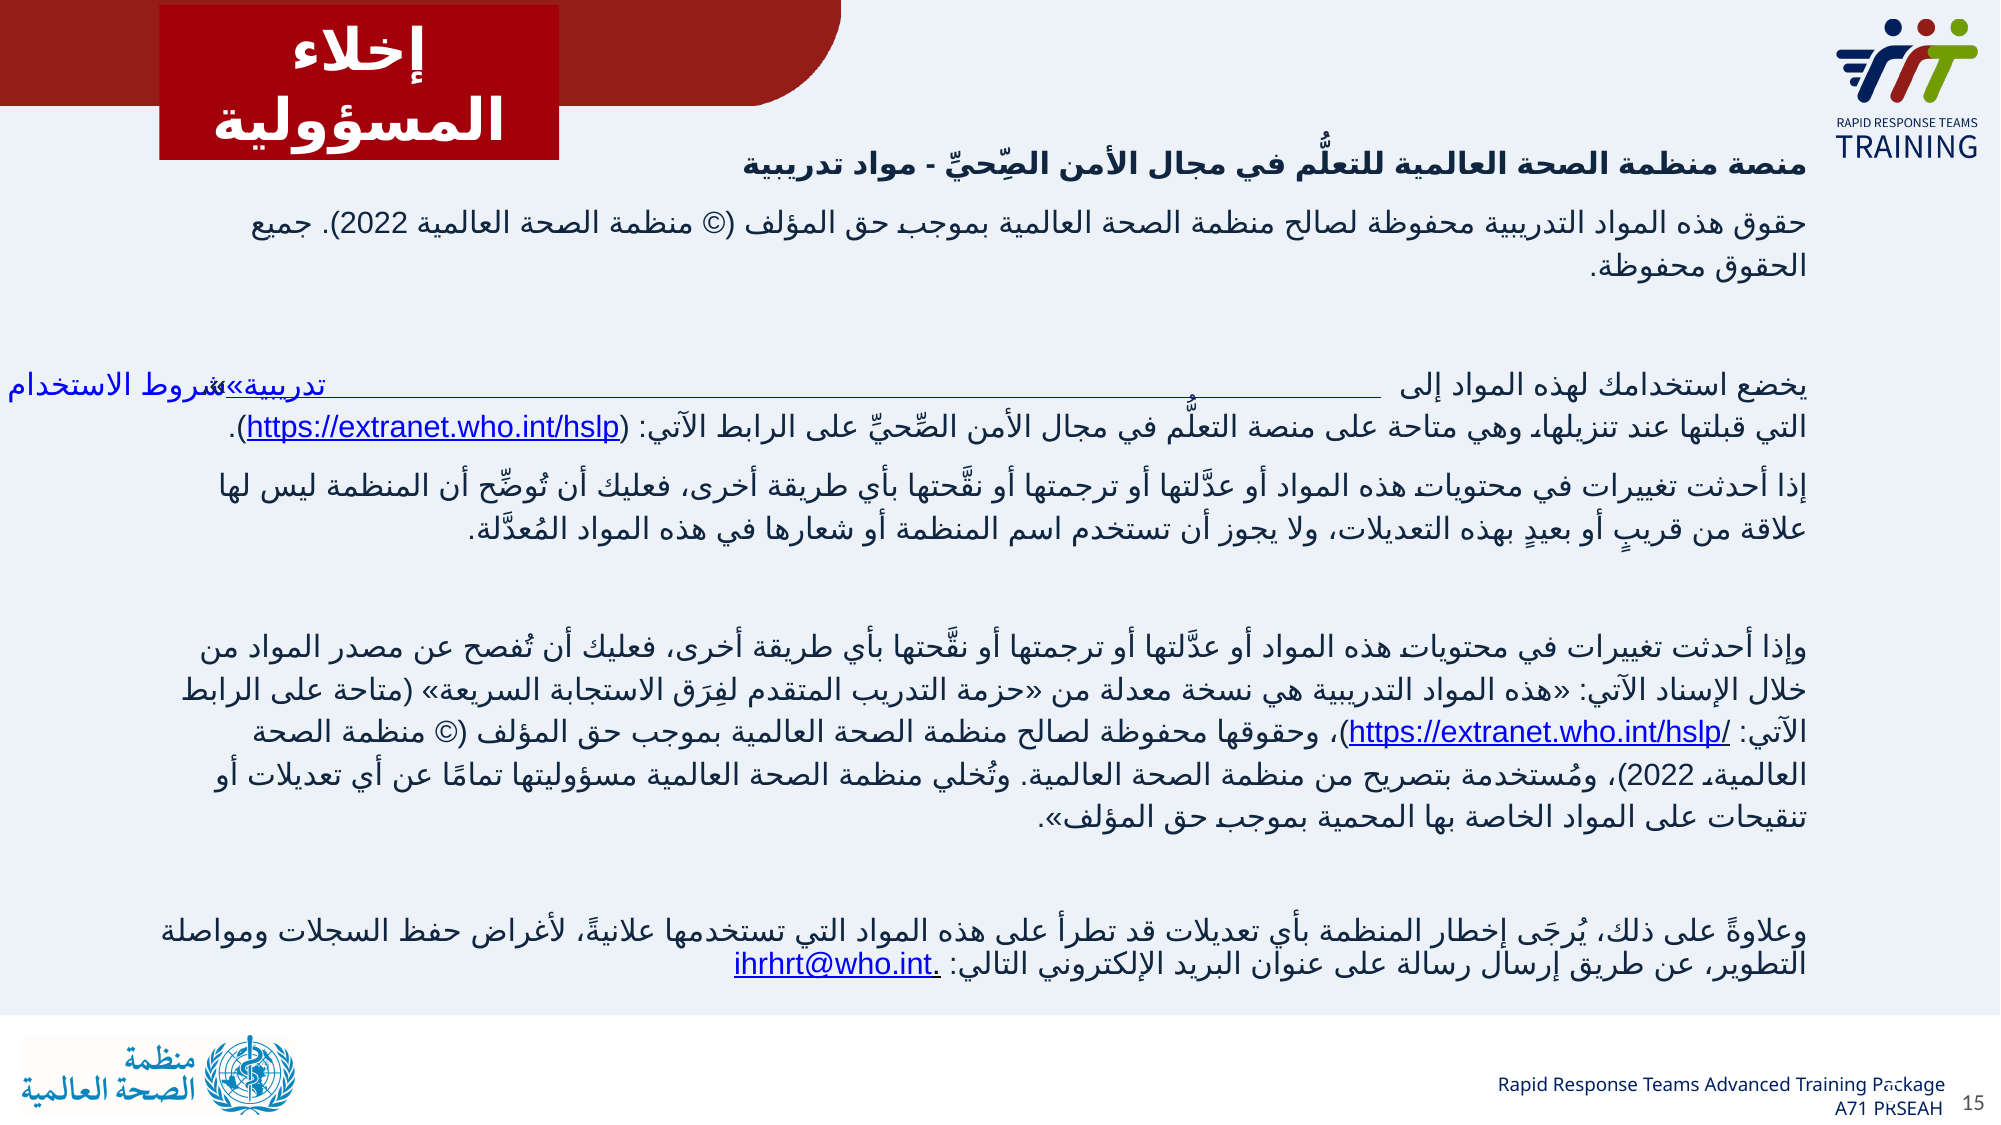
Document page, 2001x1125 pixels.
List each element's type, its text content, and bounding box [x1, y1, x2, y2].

list منصة منظمة الصحة العالمية للتعلُّم في مجال الأمن الصِّحيِّ - مواد تدريبية حقوق هذه المواد التدريبية محفوظة لصالح منظمة الصحة العالمية بموجب حق المؤلف (© منظمة الصحة العالمية 2022). جميع الحقوق محفوظة. يخضع استخدامك لهذه المواد إلى «شروط الاستخدام - منصة منظمة الصحة العالمية للتعلُّم في مجال الأمن الصِّحيِّ، مواد تدريبية»، التي قبلتها عند تنزيلها، وهي متاحة على منصة التعلُّم في مجال الأمن الصِّحيِّ على الرابط الآتي: (https://extranet.who.int/hslp). إذا أحدثت تغييرات في محتويات هذه المواد أو عدَّلتها أو ترجمتها أو نقَّحتها بأي طريقة أخرى، فعليك أن تُوضِّح أن المنظمة ليس لها علاقة من قريبٍ أو بعيدٍ بهذه التعديلات، ولا يجوز أن تستخدم اسم المنظمة أو شعارها في هذه المواد المُعدَّلة. وإذا أحدثت تغييرات في محتويات هذه المواد أو عدَّلتها أو ترجمتها أو نقَّحتها بأي طريقة أخرى، فعليك أن تُفصح عن مصدر المواد من خلال الإسناد الآتي: «هذه المواد التدريبية هي نسخة معدلة من «حزمة التدريب المتقدم لفِرَق الاستجابة السريعة» (متاحة على الرابط الآتي: https://extranet.who.int/hslp/)، وحقوقها محفوظة لصالح منظمة الصحة العالمية بموجب حق المؤلف (© منظمة الصحة العالمية، 2022)، ومُستخدمة بتصريح من منظمة الصحة العالمية. وتُخلي منظمة الصحة العالمية مسؤوليتها تمامًا عن أي تعديلات أو تنقيحات على المواد الخاصة بها المحمية بموجب حق المؤلف». وعلاوةً على ذلك، يُرجَى إخطار المنظمة بأي تعديلات قد تطرأ على هذه المواد التي تستخدمها علانيةً، لأغراض حفظ السجلات ومواصلة التطوير، عن طريق إرسال رسالة على عنوان البريد الإلكتروني التالي: ihrhrt@who.int. [155, 137, 1809, 993]
picture [1835, 19, 1978, 167]
picture [0, 0, 841, 106]
text_box إخلاء المسؤولية [159, 5, 560, 160]
picture [252, 1050, 258, 1059]
picture [22, 1035, 295, 1115]
slide_number 15 [1882, 1037, 1930, 1092]
